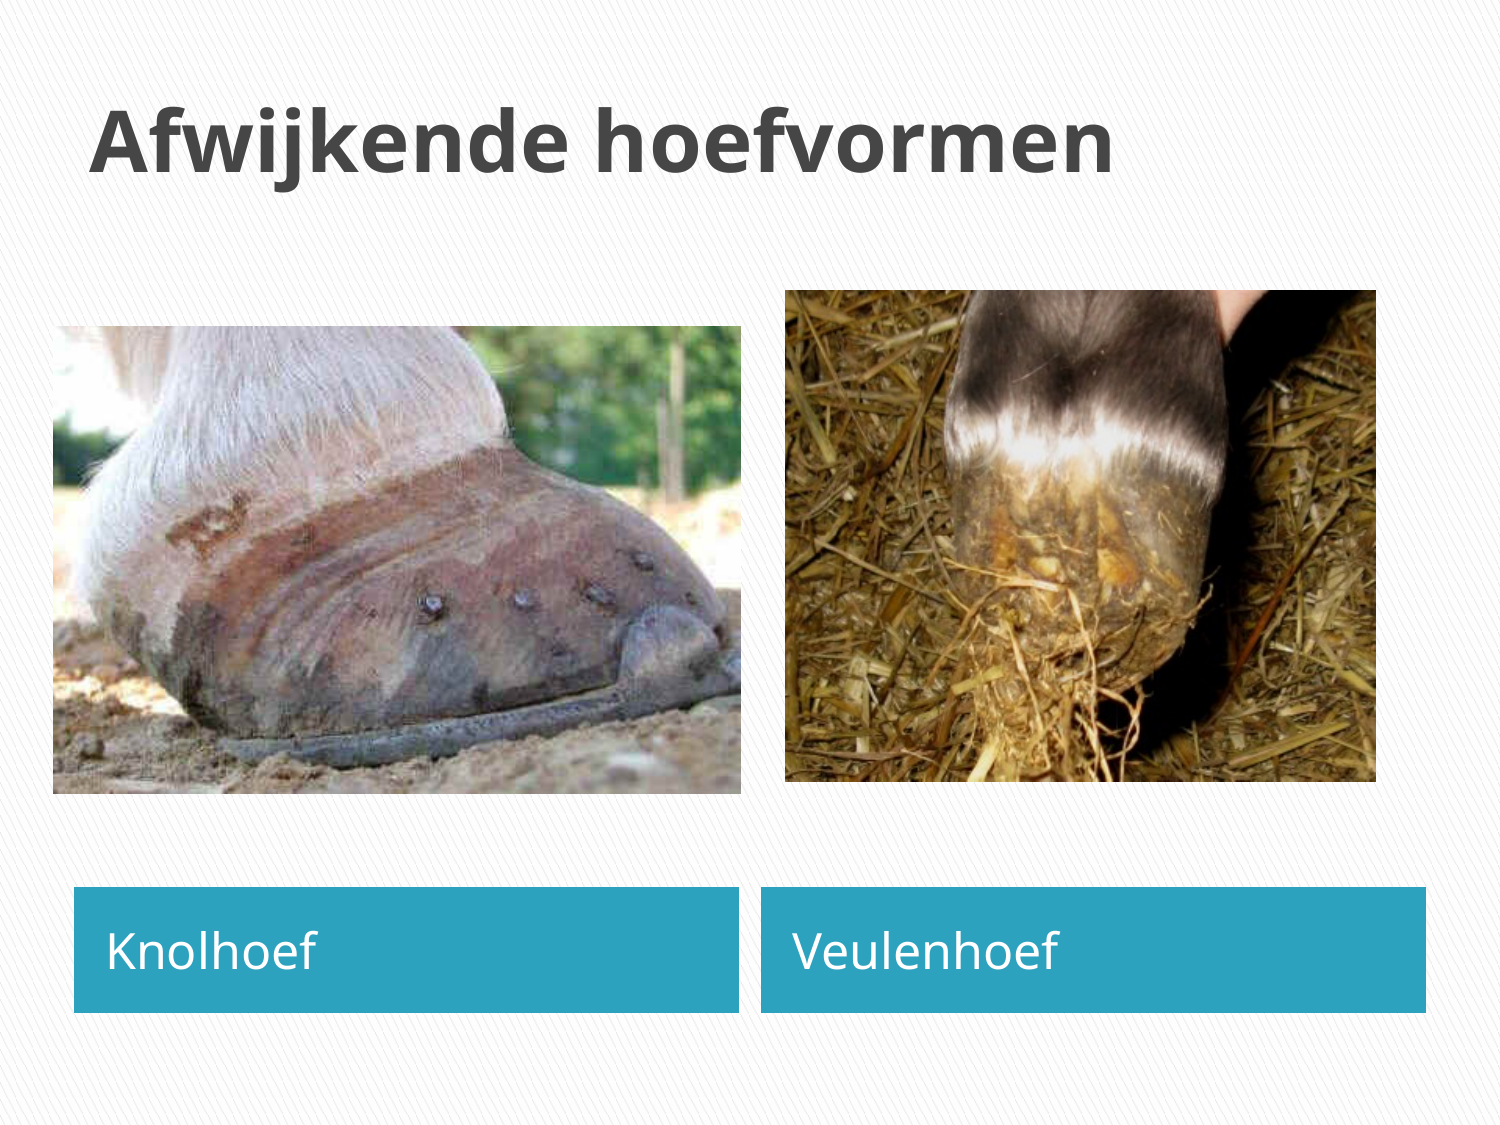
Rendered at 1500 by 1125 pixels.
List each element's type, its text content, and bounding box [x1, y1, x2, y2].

picture [52, 326, 741, 794]
list Knolhoef [74, 887, 739, 1013]
picture [785, 290, 1377, 782]
title Afwijkende hoefvormen [75, 44, 1425, 233]
list Veulenhoef [761, 887, 1426, 1013]
